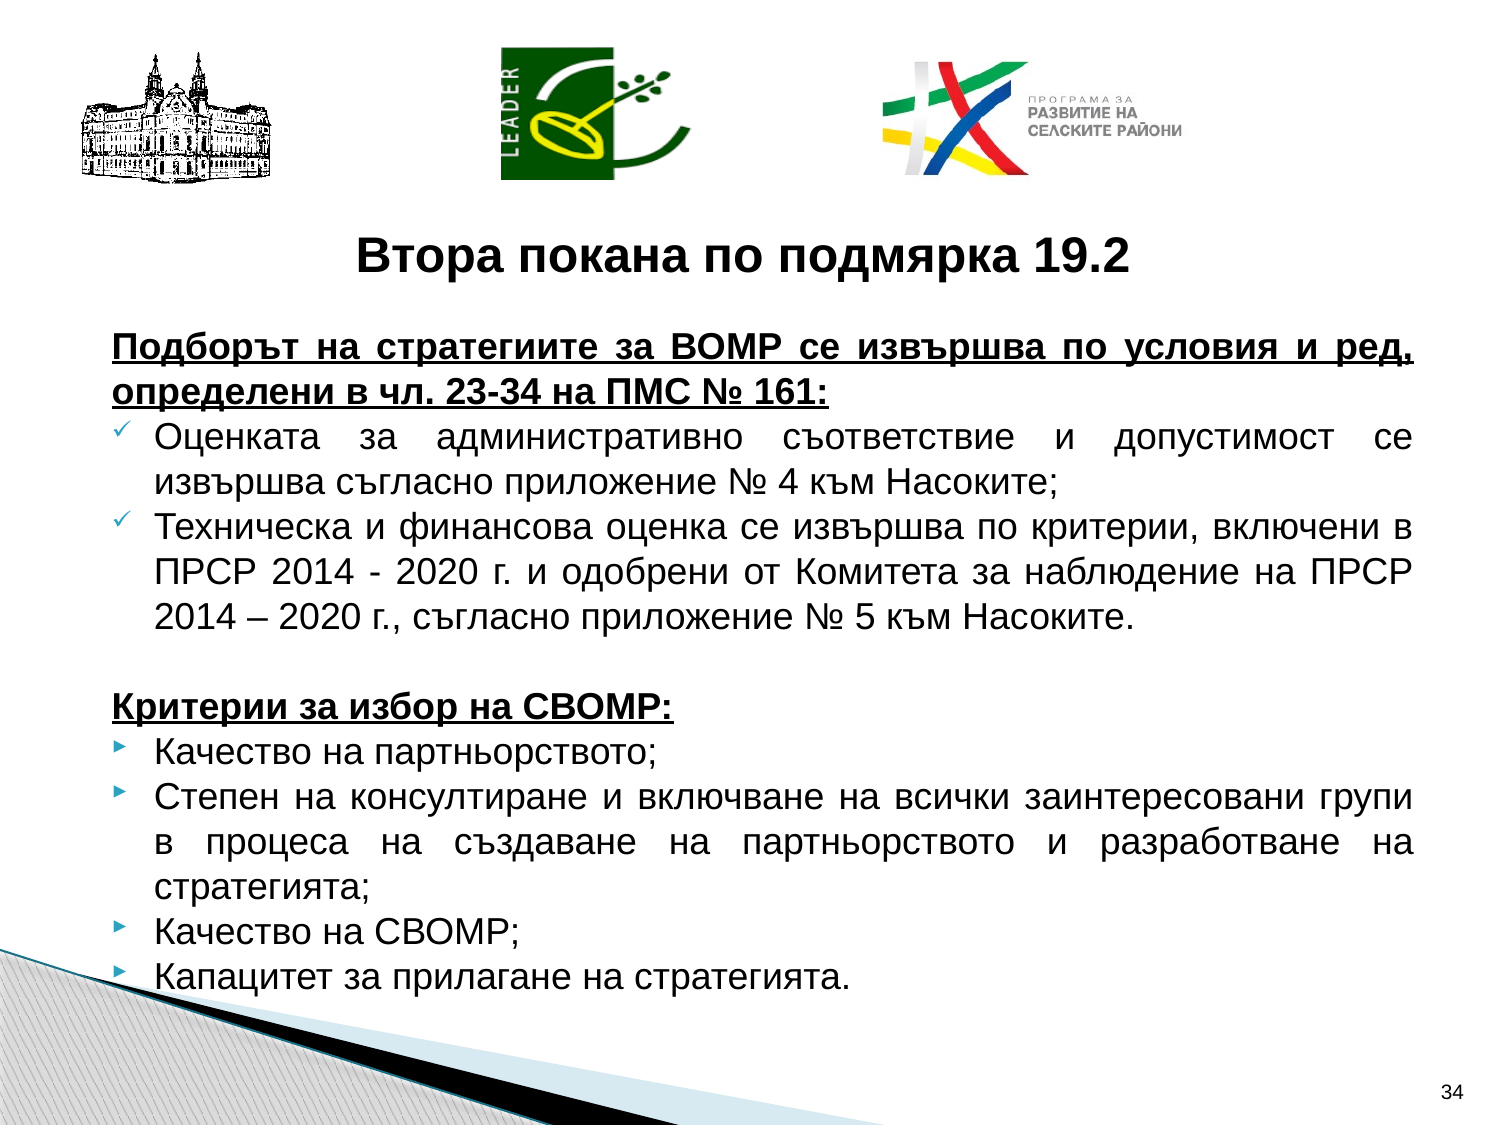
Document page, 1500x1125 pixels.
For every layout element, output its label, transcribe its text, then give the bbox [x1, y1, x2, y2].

list Подборът на стратегиите за ВОМР се извършва по условия и ред, определени в чл. 23-34 на ПМС № 161: Оценката за административно съответствие и допустимост се извършва съгласно приложение № 4 към Насоките; Техническа и финансова оценка се извършва по критерии, включени в ПРСР 2014 - 2020 г. и одобрени от Комитета за наблюдение на ПРСР 2014 – 2020 г., съгласно приложение № 5 към Насоките. Критерии за избор на СВОМР: Качество на партньорството; Степен на консултиране и включване на всички заинтересовани групи в процеса на създаване на партньорството и разработване на стратегията; Качество на СВОМР; Капацитет за прилагане на стратегията. [78, 314, 1429, 1035]
picture [501, 46, 695, 181]
picture [76, 46, 278, 188]
picture [867, 46, 1194, 187]
text_box Втора покана по подмярка 19.2 [41, 215, 1459, 290]
slide_number 34 [1418, 1051, 1479, 1112]
